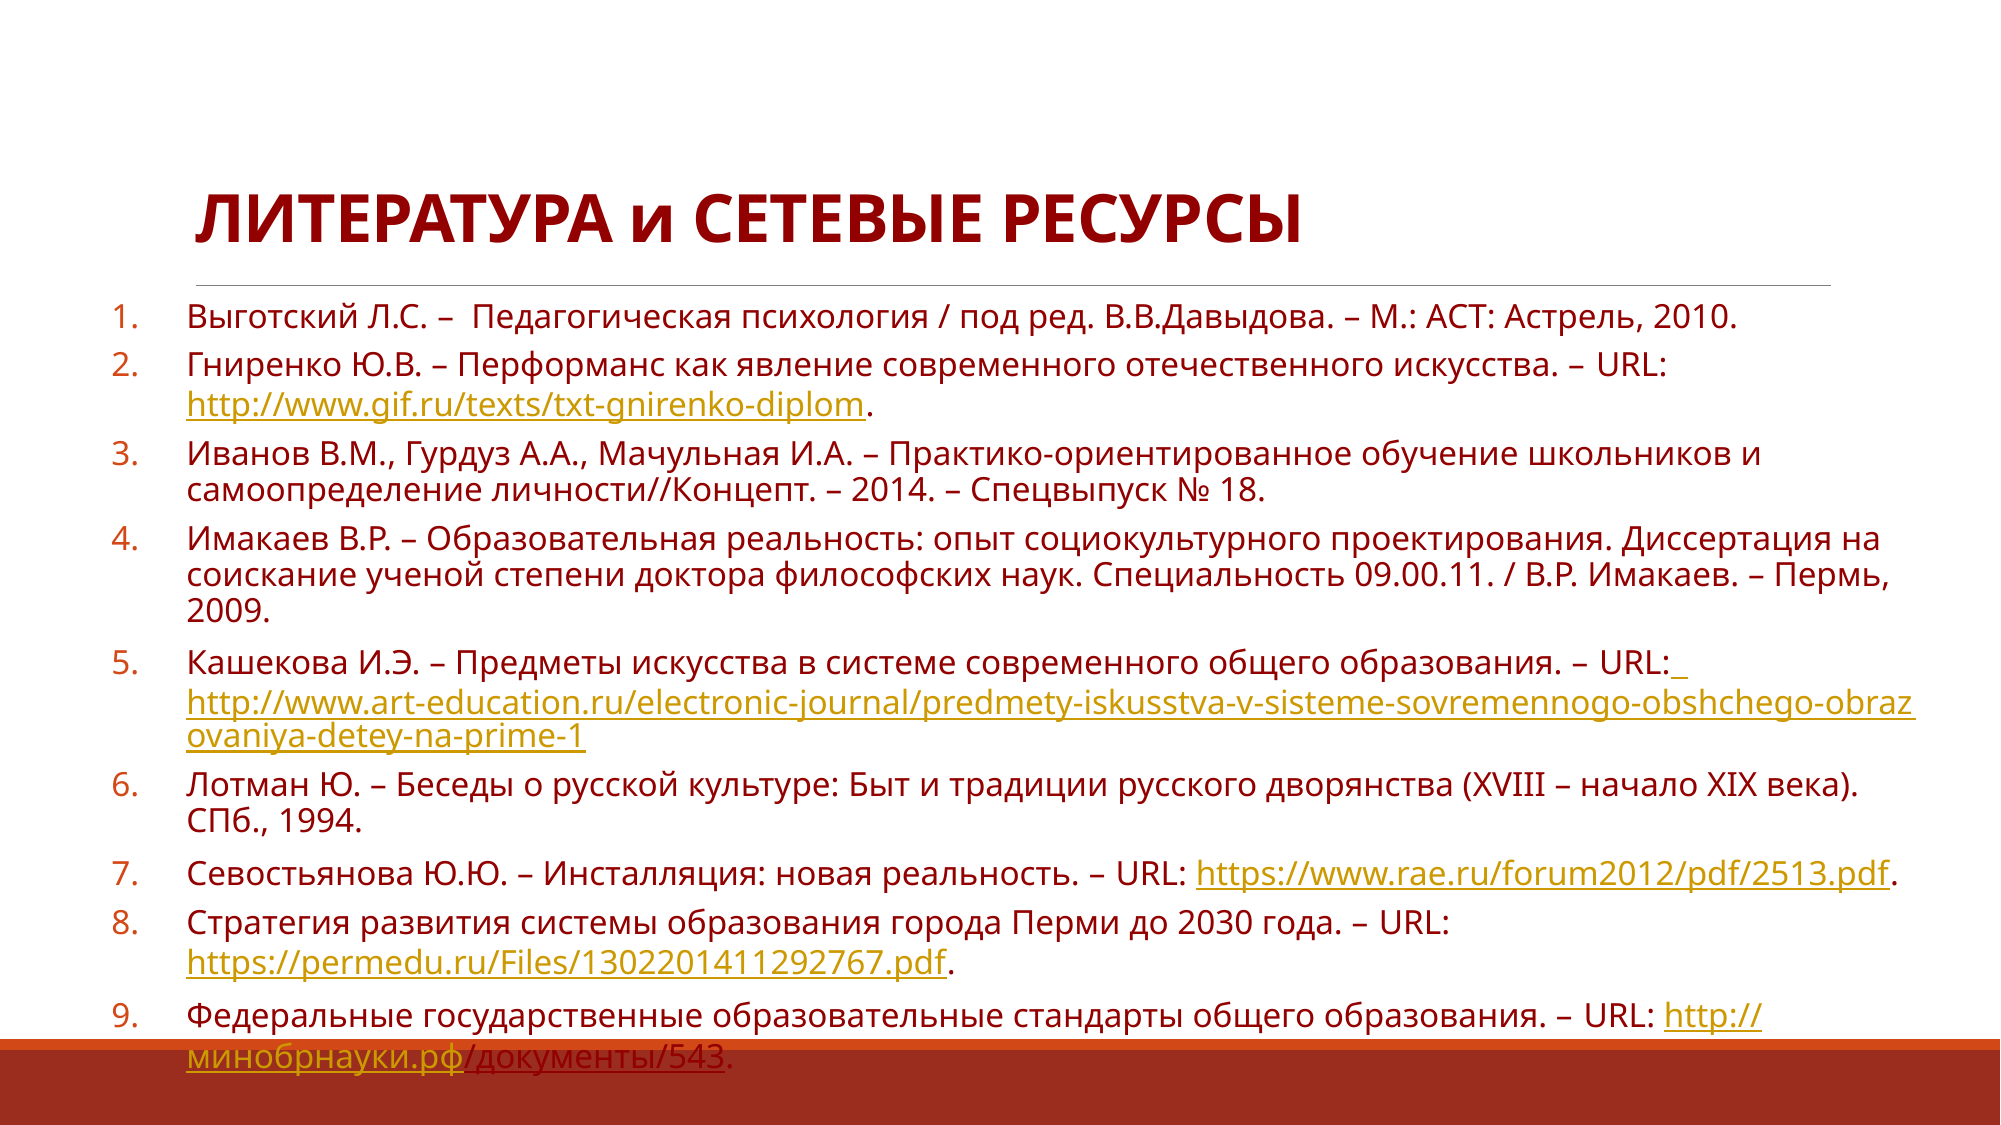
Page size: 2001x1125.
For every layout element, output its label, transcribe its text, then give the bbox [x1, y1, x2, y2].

title ЛИТЕРАТУРА и СЕТЕВЫЕ РЕСУРСЫ [179, 115, 1830, 264]
list Выготский Л.С. – Педагогическая психология / под ред. В.В.Давыдова. – М.: АСТ: Астрель, 2010. Гниренко Ю.В. – Перформанс как явление современного отечественного искусства. – URL: http://www.gif.ru/texts/txt-gnirenko-diplom. Иванов В.М., Гурдуз А.А., Мачульная И.А. – Практико-ориентированное обучение школьников и самоопределение личности//Концепт. – 2014. – Спецвыпуск № 18. Имакаев В.Р. – Образовательная реальность: опыт социокультурного проектирования. Диссертация на соискание ученой степени доктора философских наук. Специальность 09.00.11. / В.Р. Имакаев. – Пермь, 2009. Кашекова И.Э. – Предметы искусства в системе современного общего образования. – URL: http://www.art-education.ru/electronic-journal/predmety-iskusstva-v-sisteme-sovremennogo-obshchego-obrazovaniya-detey-na-prime-1 Лотман Ю. – Беседы о русской культуре: Быт и традиции русского дворянства (XVIII – начало XIX века). СПб., 1994. Севостьянова Ю.Ю. – Инсталляция: новая реальность. – URL: https://www.rae.ru/forum2012/pdf/2513.pdf. Стратегия развития системы образования города Перми до 2030 года. – URL: https://permedu.ru/Files/1302201411292767.pdf. Федеральные государственные образовательные стандарты общего образования. – URL: http://минобрнауки.рф/документы/543. http://www.maksimrastorguev.com/ [111, 291, 1921, 1040]
